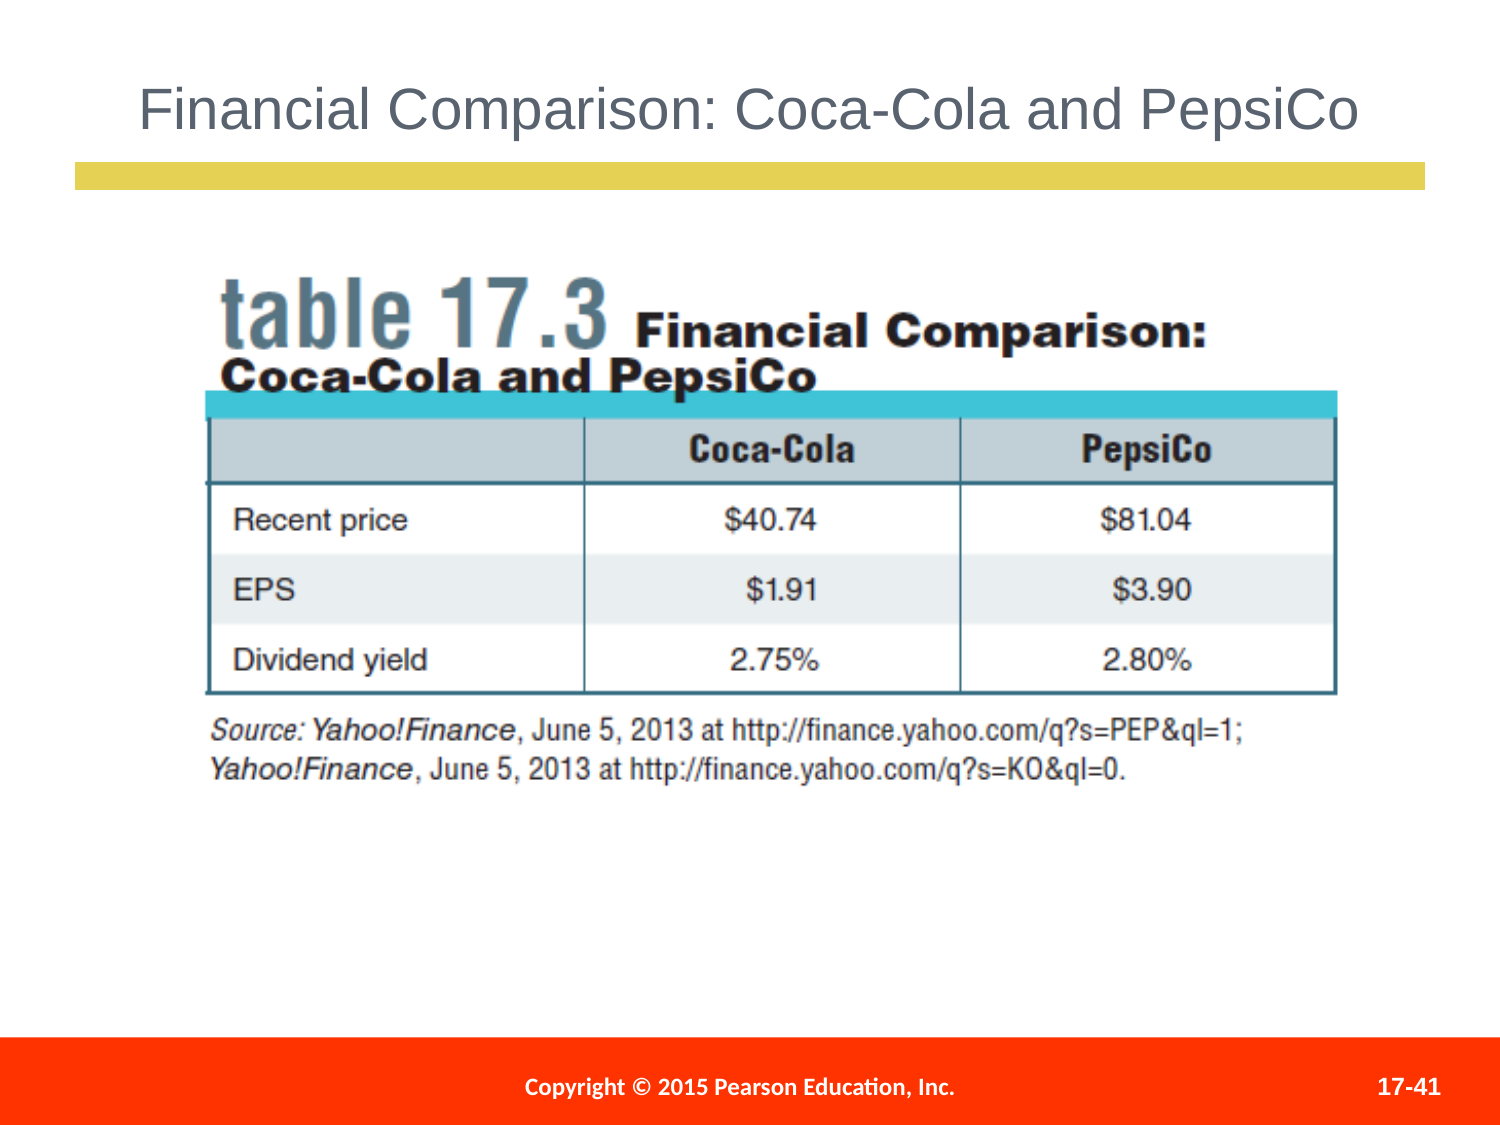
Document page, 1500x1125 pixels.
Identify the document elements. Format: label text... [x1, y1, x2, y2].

title Financial Comparison: Coca-Cola and PepsiCo [74, 12, 1426, 201]
picture [140, 249, 1376, 816]
